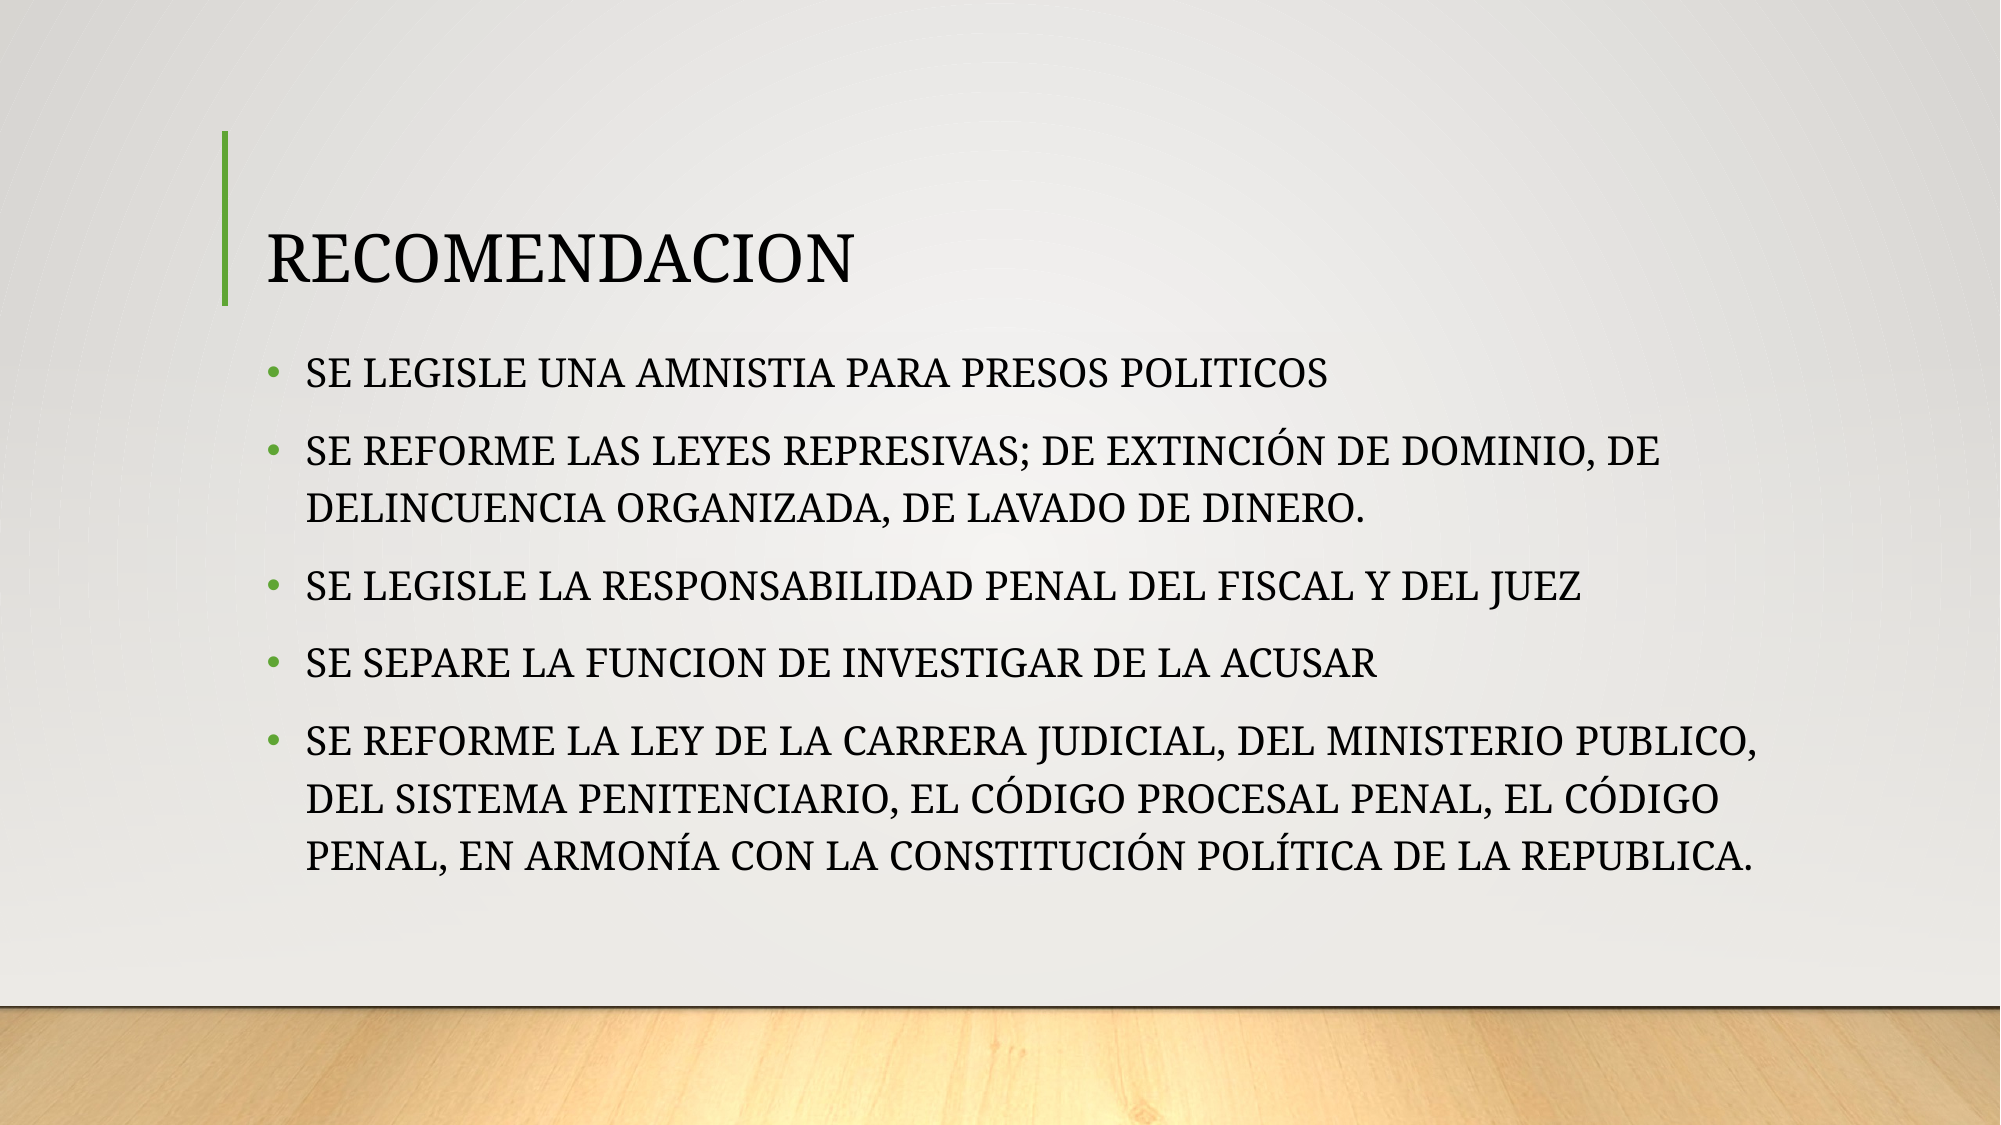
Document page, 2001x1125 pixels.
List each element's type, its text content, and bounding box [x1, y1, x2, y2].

list SE LEGISLE UNA AMNISTIA PARA PRESOS POLITICOS SE REFORME LAS LEYES REPRESIVAS; DE EXTINCIÓN DE DOMINIO, DE DELINCUENCIA ORGANIZADA, DE LAVADO DE DINERO. SE LEGISLE LA RESPONSABILIDAD PENAL DEL FISCAL Y DEL JUEZ SE SEPARE LA FUNCION DE INVESTIGAR DE LA ACUSAR SE REFORME LA LEY DE LA CARRERA JUDICIAL, DEL MINISTERIO PUBLICO, DEL SISTEMA PENITENCIARIO, EL CÓDIGO PROCESAL PENAL, EL CÓDIGO PENAL, EN ARMONÍA CON LA CONSTITUCIÓN POLÍTICA DE LA REPUBLICA. [251, 330, 1814, 897]
title RECOMENDACION [251, 131, 1814, 305]
picture [0, 1006, 2000, 1125]
